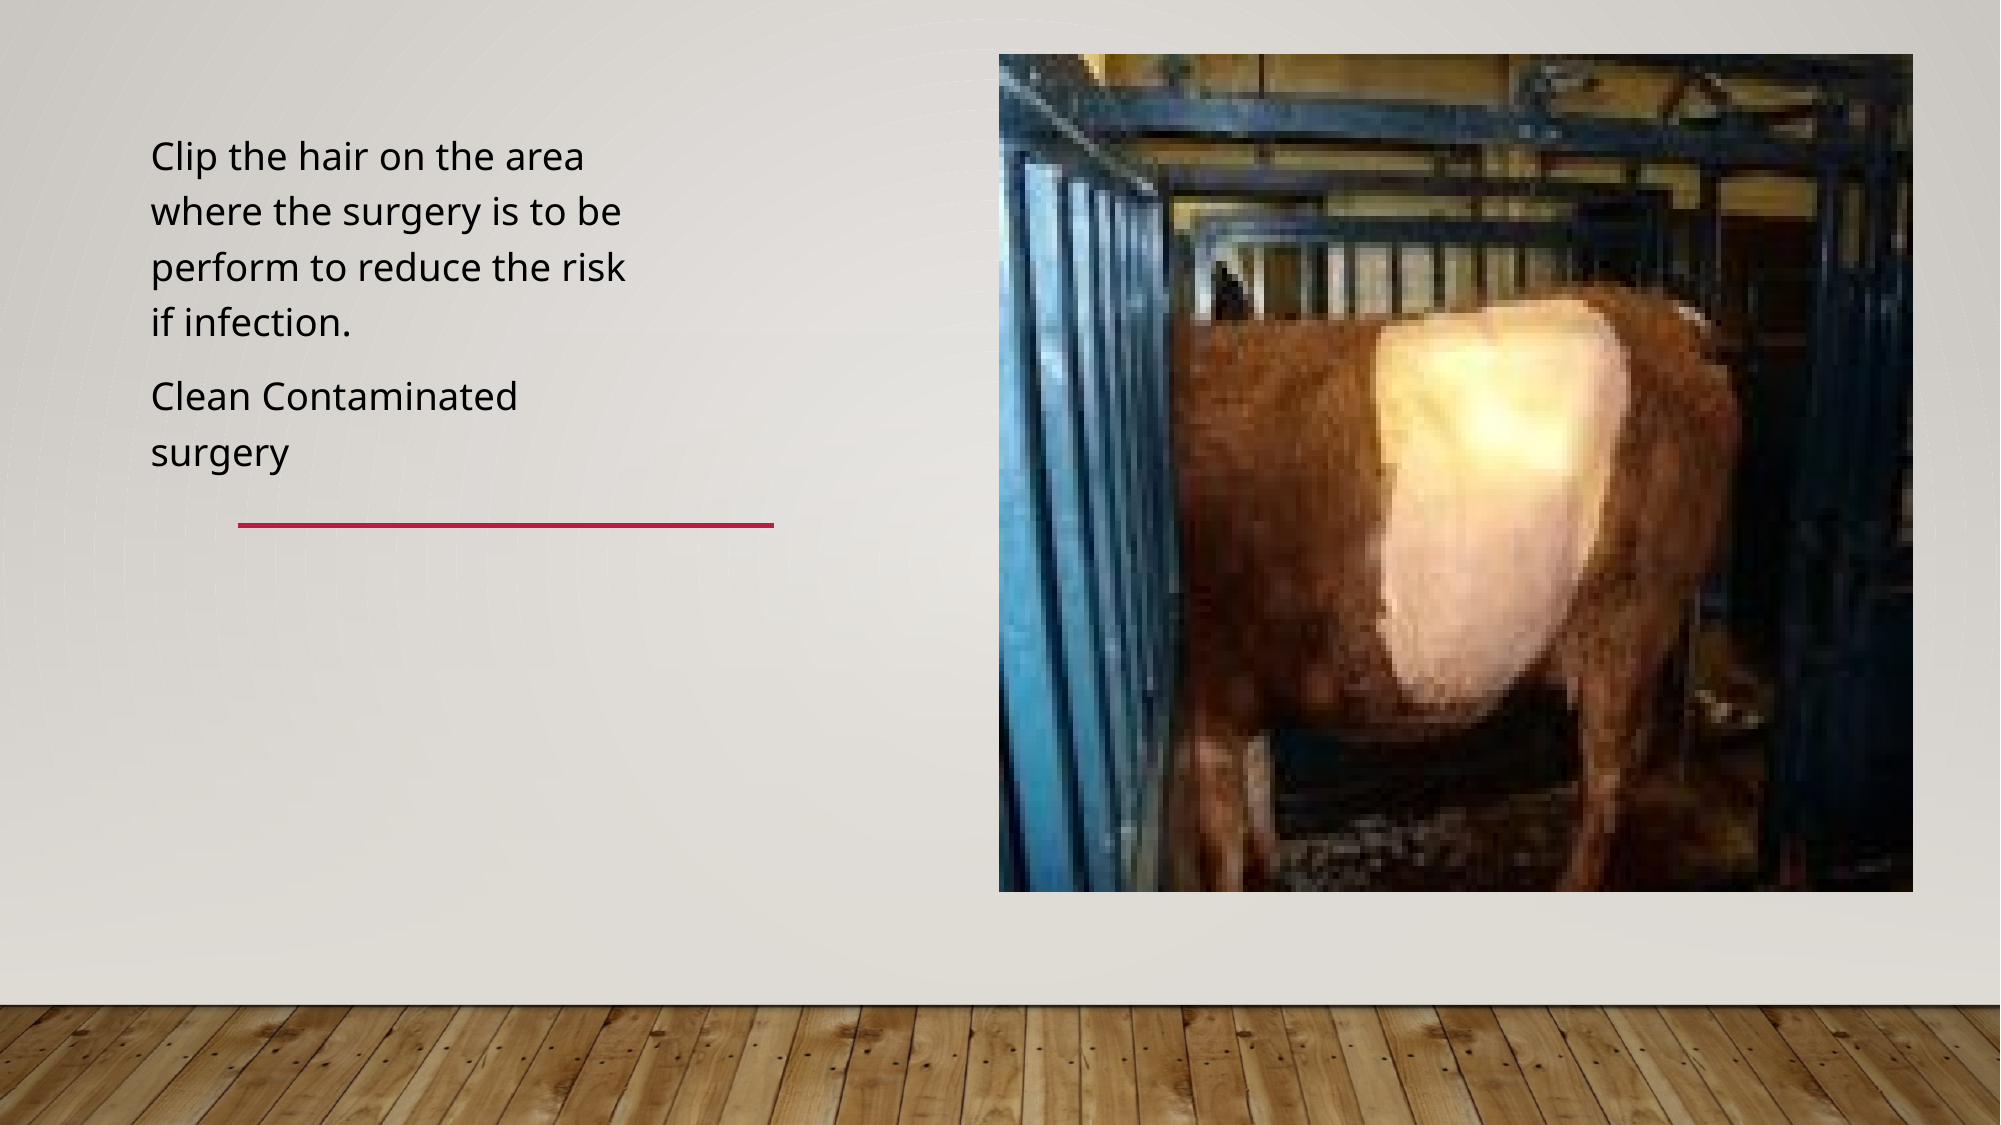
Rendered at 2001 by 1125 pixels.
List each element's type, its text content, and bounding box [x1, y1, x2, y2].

list Clip the hair on the area where the surgery is to be perform to reduce the risk if infection. Clean Contaminated surgery [135, 115, 673, 485]
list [999, 53, 1914, 893]
picture [0, 1005, 2000, 1125]
